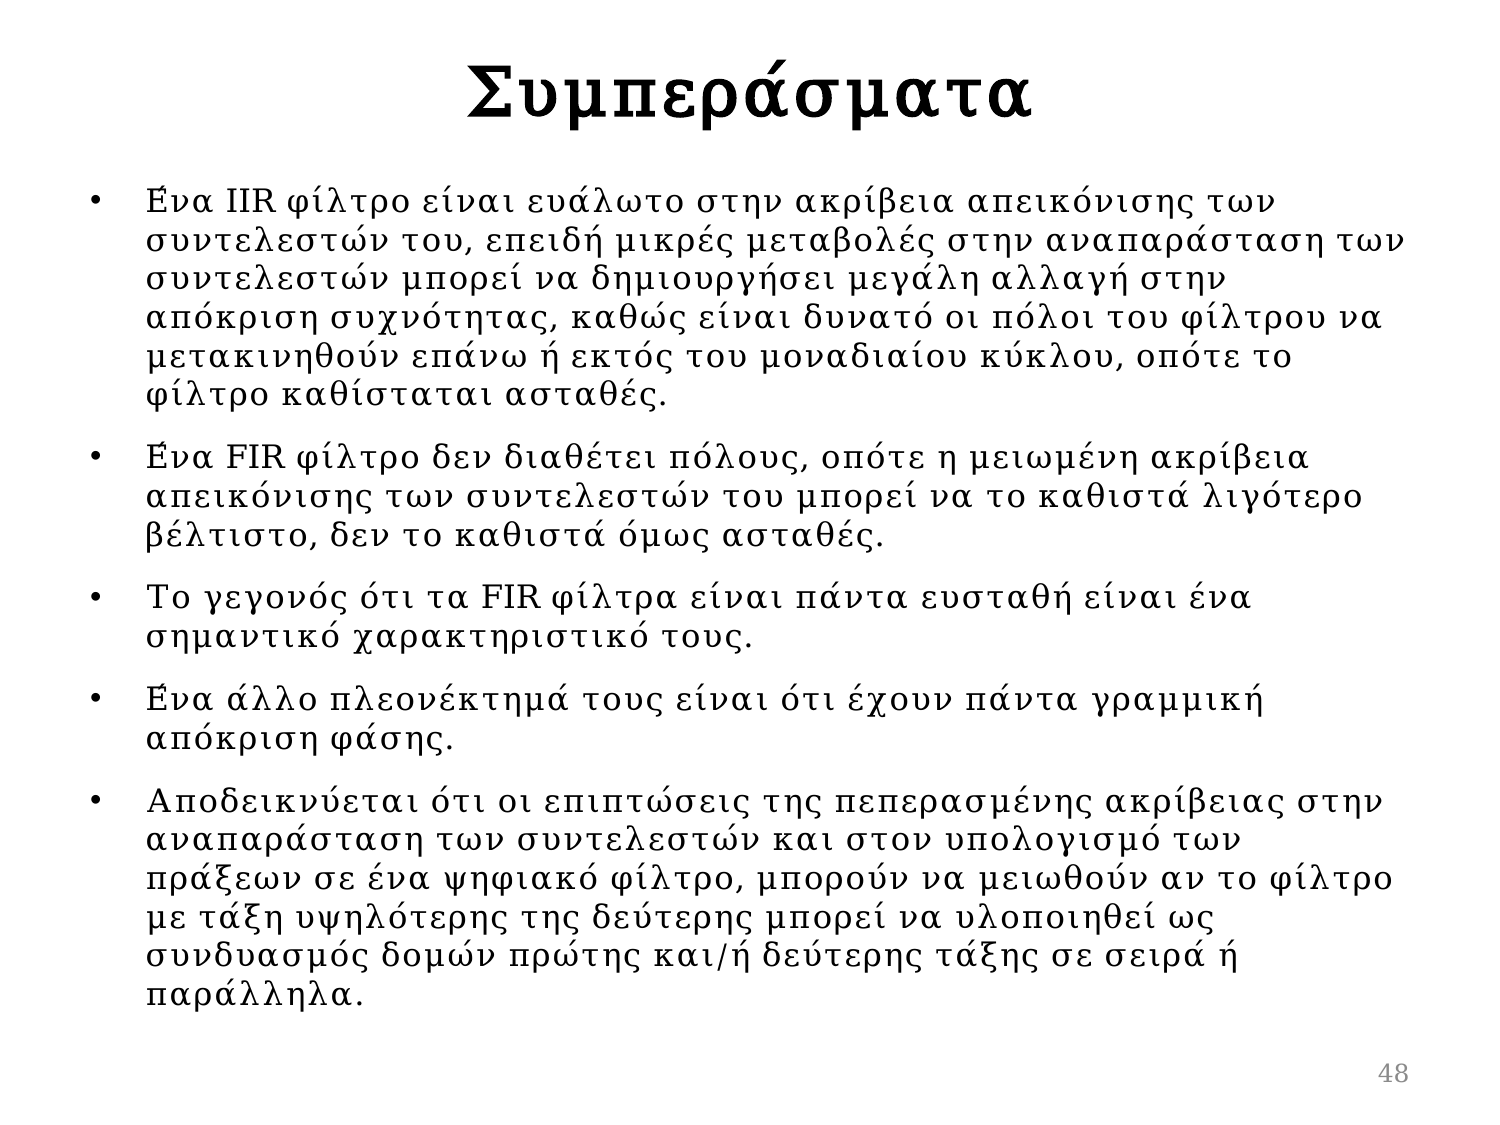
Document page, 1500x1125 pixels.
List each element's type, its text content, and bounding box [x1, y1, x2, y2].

slide_number 48 [1222, 1042, 1425, 1103]
list Ένα IIR φίλτρο είναι ευάλωτο στην ακρίβεια απεικόνισης των συντελεστών του, επειδή μικρές μεταβολές στην αναπαράσταση των συντελεστών μπορεί να δημιουργήσει μεγάλη αλλαγή στην απόκριση συχνότητας, καθώς είναι δυνατό οι πόλοι του φίλτρου να μετακινηθούν επάνω ή εκτός του μοναδιαίου κύκλου, οπότε το φίλτρο καθίσταται ασταθές. Ένα FIR φίλτρο δεν διαθέτει πόλους, οπότε η μειωμένη ακρίβεια απεικόνισης των συντελεστών του μπορεί να το καθιστά λιγότερο βέλτιστο, δεν το καθιστά όμως ασταθές. Το γεγονός ότι τα FIR φίλτρα είναι πάντα ευσταθή είναι ένα σημαντικό χαρακτηριστικό τους. Ένα άλλο πλεονέκτημά τους είναι ότι έχουν πάντα γραμμική απόκριση φάσης. Αποδεικνύεται ότι οι επιπτώσεις της πεπερασμένης ακρίβειας στην αναπαράσταση των συντελεστών και στον υπολογισμό των πράξεων σε ένα ψηφιακό φίλτρο, μπορούν να μειωθούν αν το φίλτρο με τάξη υψηλότερης της δεύτερης μπορεί να υλοποιηθεί ως συνδυασμός δομών πρώτης και/ή δεύτερης τάξης σε σειρά ή παράλληλα. [75, 172, 1425, 1024]
title Συμπεράσματα [75, 19, 1425, 159]
